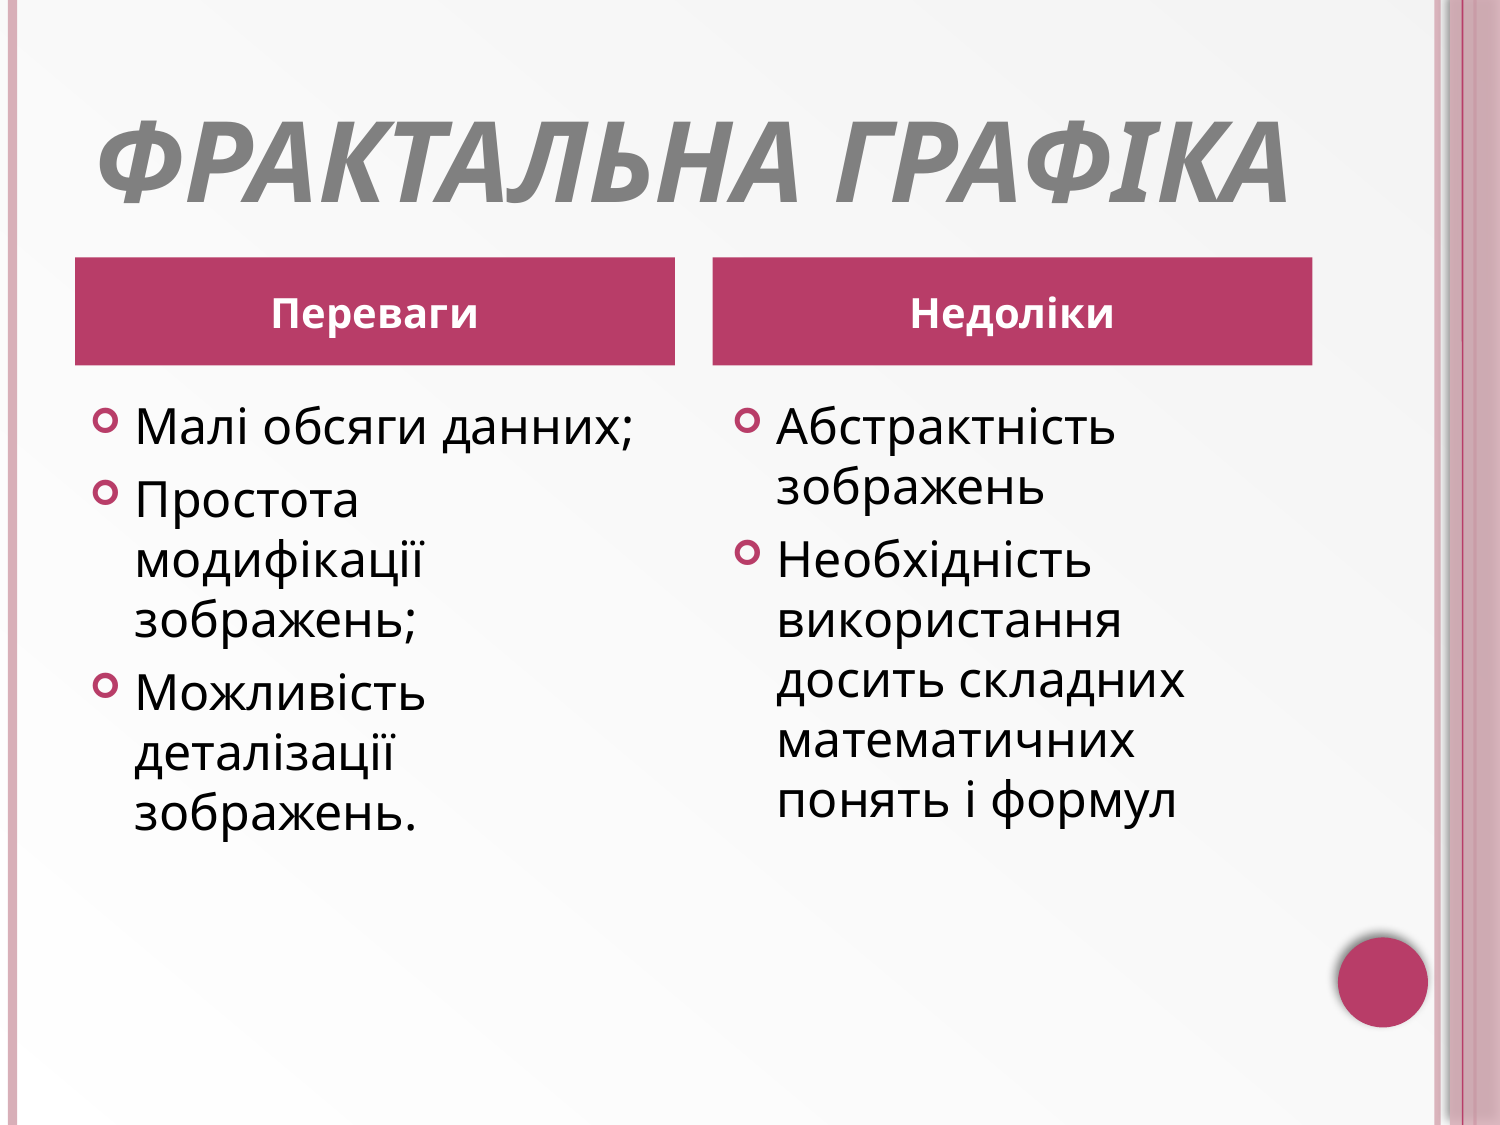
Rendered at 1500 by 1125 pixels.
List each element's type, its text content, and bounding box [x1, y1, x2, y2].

list Переваги [75, 257, 675, 366]
list Абстрактність зображень Необхідність використання досить складних математичних понять і формул [717, 387, 1318, 1025]
list Недоліки [712, 257, 1313, 366]
title Фрактальна графіка [75, 44, 1313, 233]
list Малі обсяги данних; Простота модифікації зображень; Можливість деталізації зображень. [75, 387, 675, 1025]
